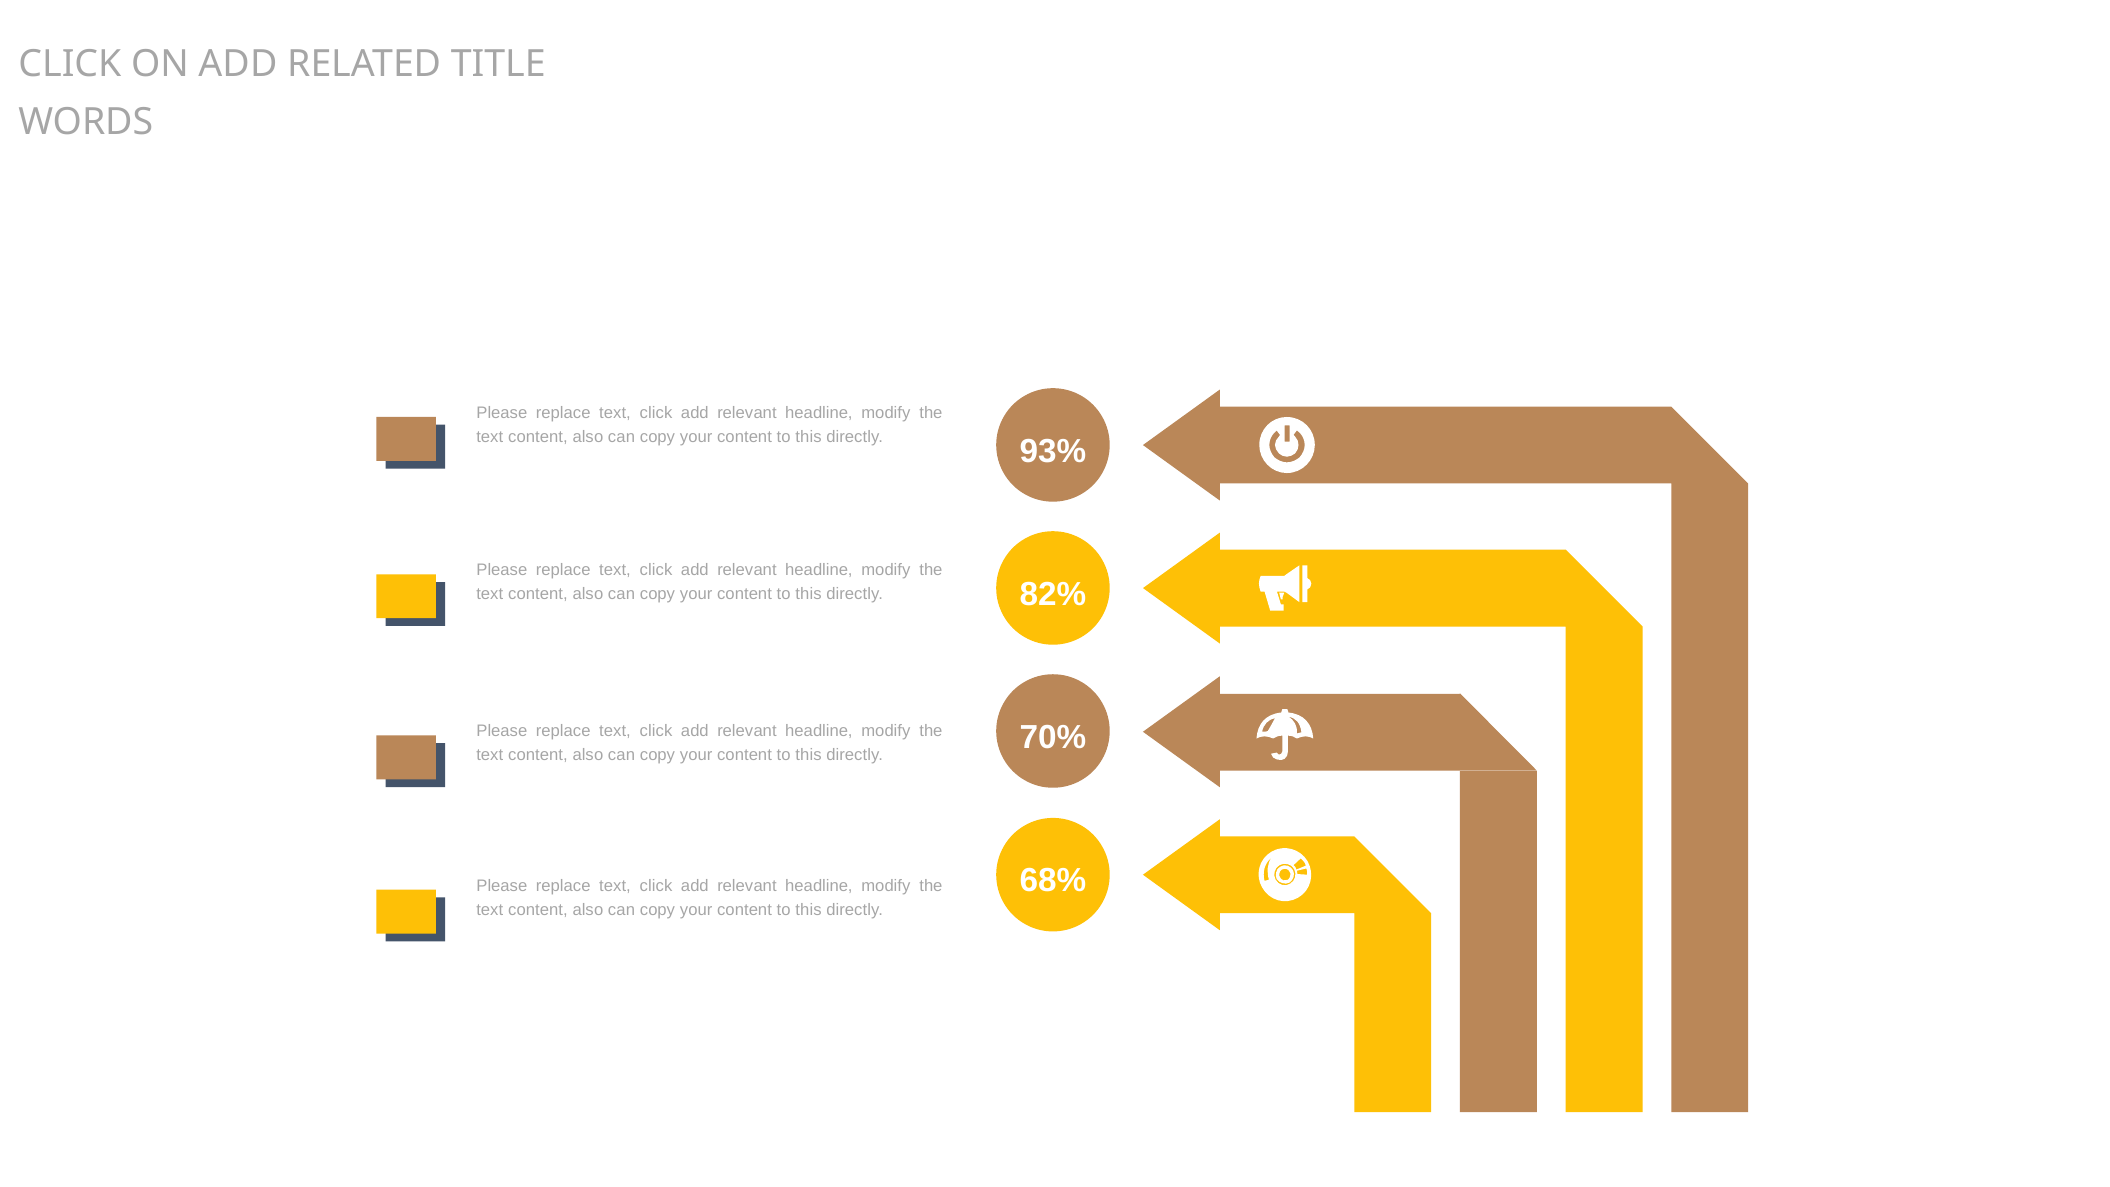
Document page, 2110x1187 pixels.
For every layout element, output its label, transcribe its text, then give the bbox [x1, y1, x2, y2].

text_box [1142, 389, 1749, 1112]
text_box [376, 889, 446, 942]
text_box Please replace text, click add relevant headline, modify the text content, also can copy your content to this directly. [461, 547, 959, 611]
text_box Please replace text, click add relevant headline, modify the text content, also can copy your content to this directly. [461, 863, 959, 926]
text_box CLICK ON ADD RELATED TITLE WORDS [3, 18, 595, 150]
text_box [996, 531, 1110, 645]
text_box Please replace text, click add relevant headline, modify the text content, also can copy your content to this directly. [461, 708, 959, 772]
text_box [1142, 819, 1432, 1112]
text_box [376, 416, 446, 469]
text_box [996, 388, 1110, 502]
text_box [376, 574, 446, 626]
text_box Please replace text, click add relevant headline, modify the text content, also can copy your content to this directly. [461, 390, 959, 453]
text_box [376, 735, 446, 788]
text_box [996, 817, 1110, 932]
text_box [996, 674, 1110, 788]
